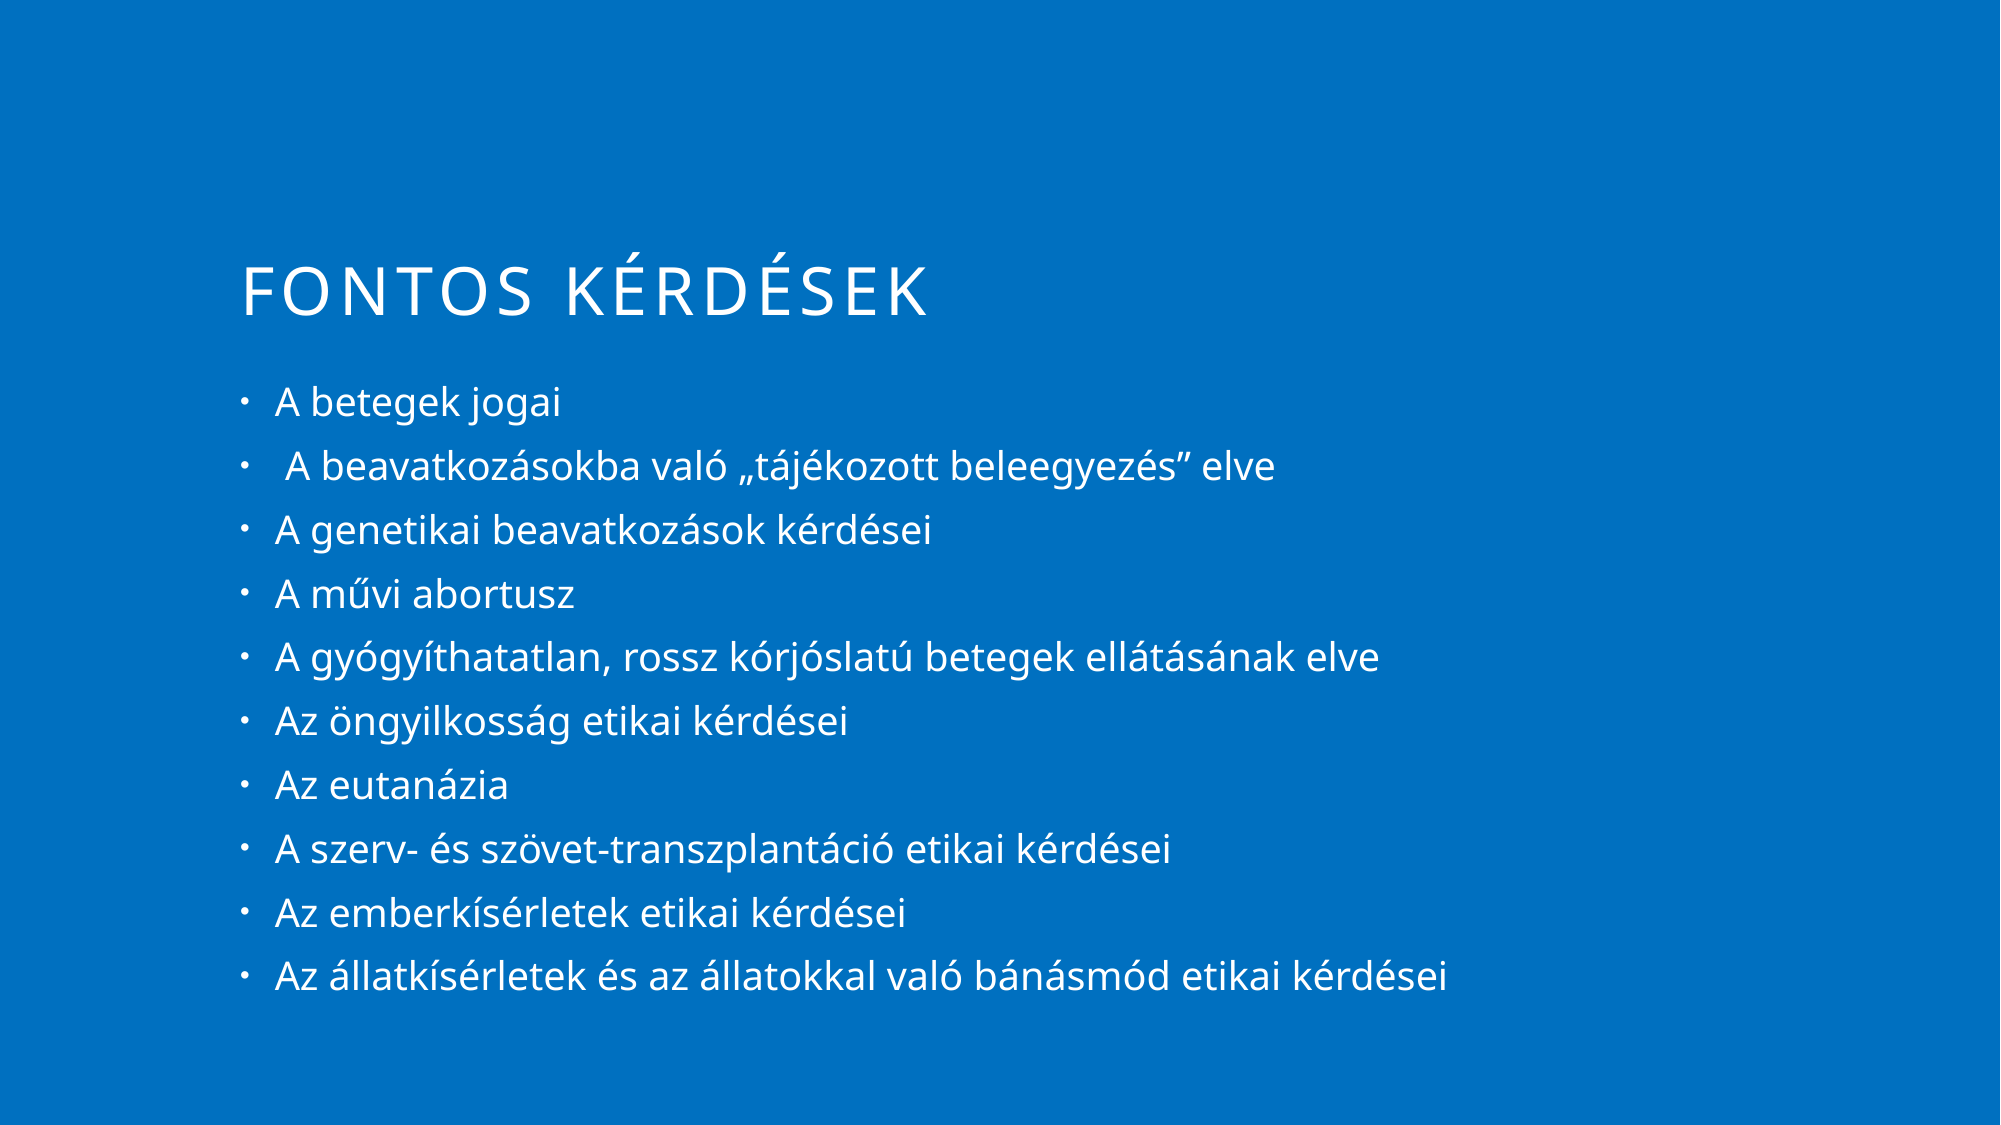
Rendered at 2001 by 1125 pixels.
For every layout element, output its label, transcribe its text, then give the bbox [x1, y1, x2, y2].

title Fontos kérdések [225, 112, 1782, 338]
list A betegek jogai A beavatkozásokba való „tájékozott beleegyezés” elve A genetikai beavatkozások kérdései A művi abortusz A gyógyíthatatlan, rossz kórjóslatú betegek ellátásának elve Az öngyilkosság etikai kérdései Az eutanázia A szerv- és szövet-transzplantáció etikai kérdései Az emberkísérletek etikai kérdései Az állatkísérletek és az állatokkal való bánásmód etikai kérdései [225, 369, 1782, 1013]
